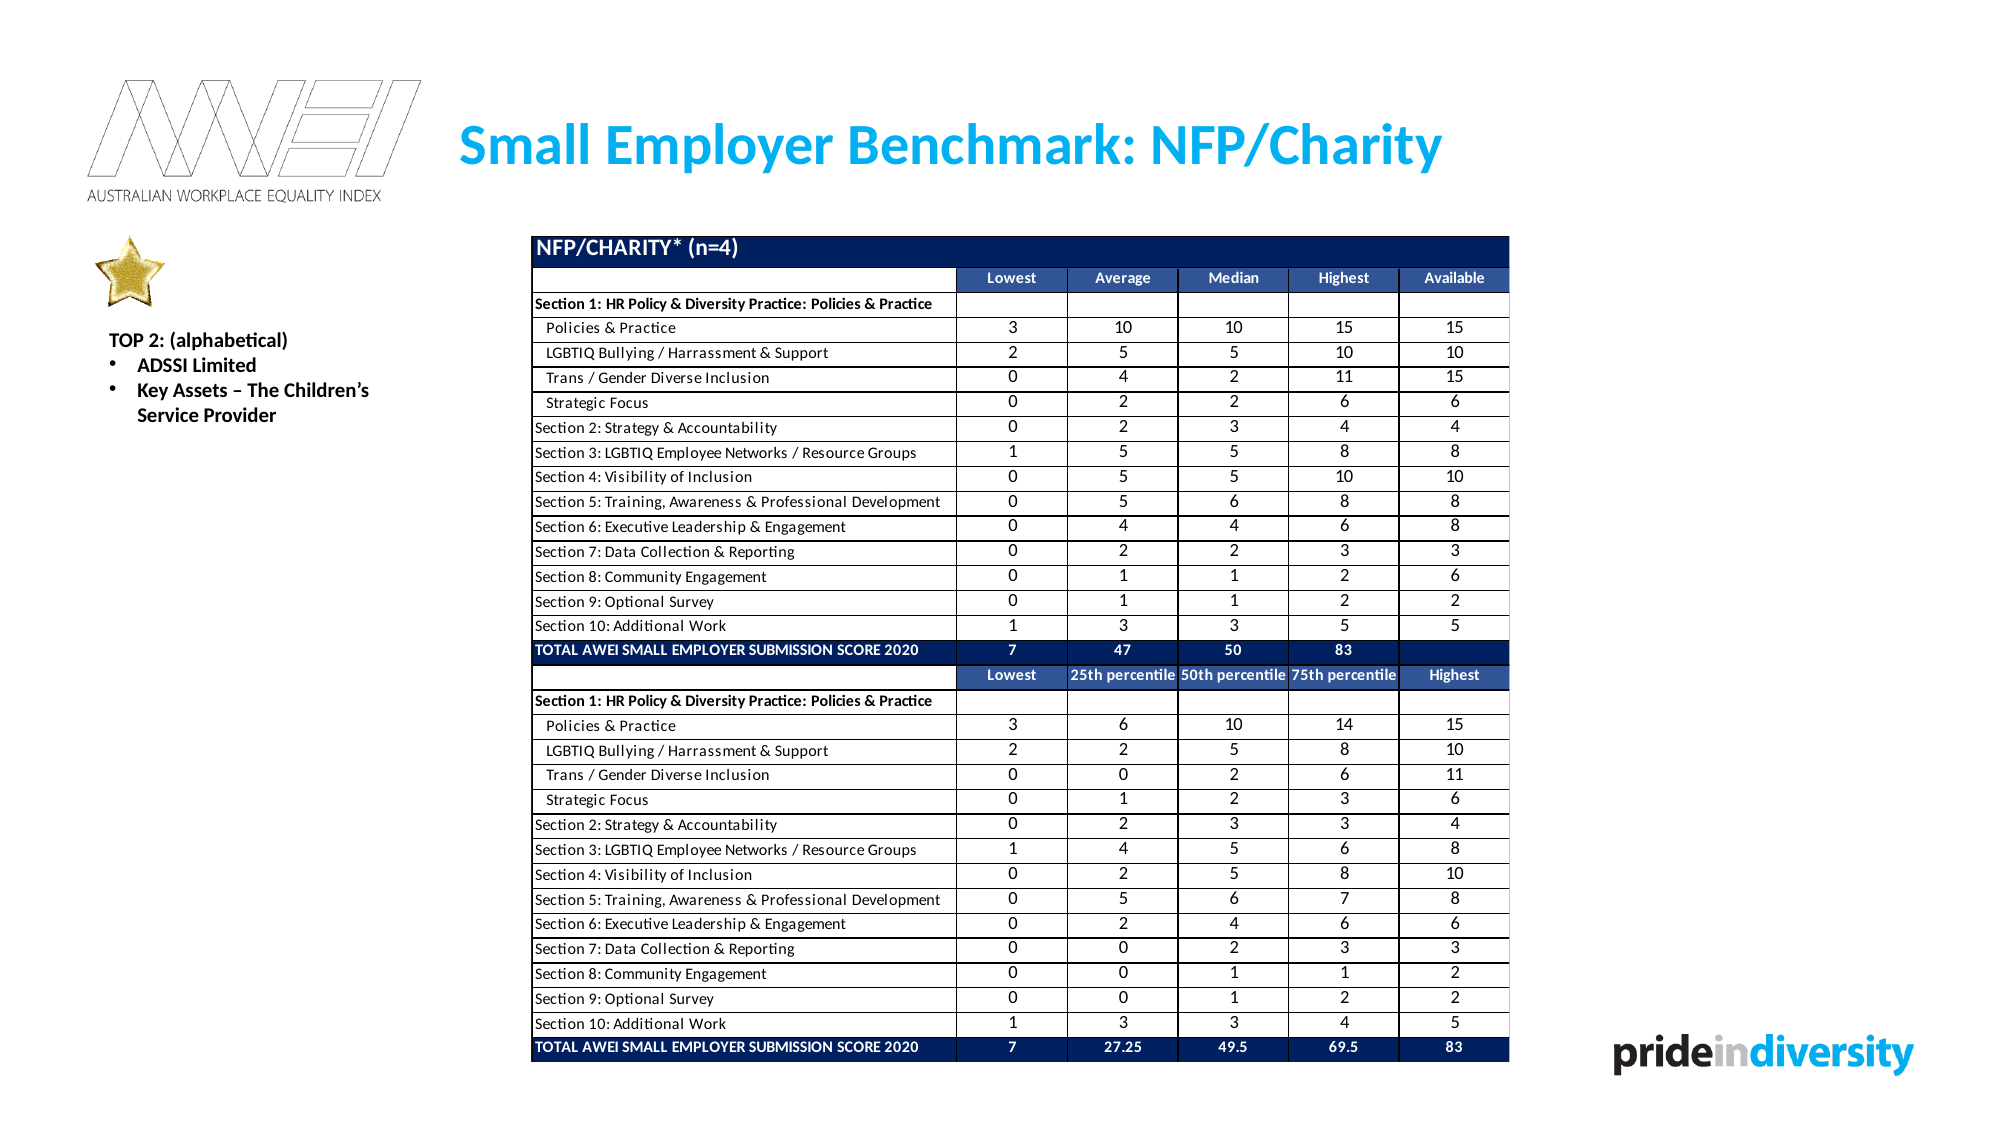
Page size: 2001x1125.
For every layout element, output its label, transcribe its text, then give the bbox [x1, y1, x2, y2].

picture [86, 78, 422, 204]
picture [1758, 1050, 1765, 1061]
picture [1614, 1034, 1914, 1076]
picture [1900, 1049, 1914, 1076]
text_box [94, 235, 388, 436]
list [531, 235, 1511, 1064]
title Small Employer Benchmark: NFP/Charity [444, 47, 1914, 235]
